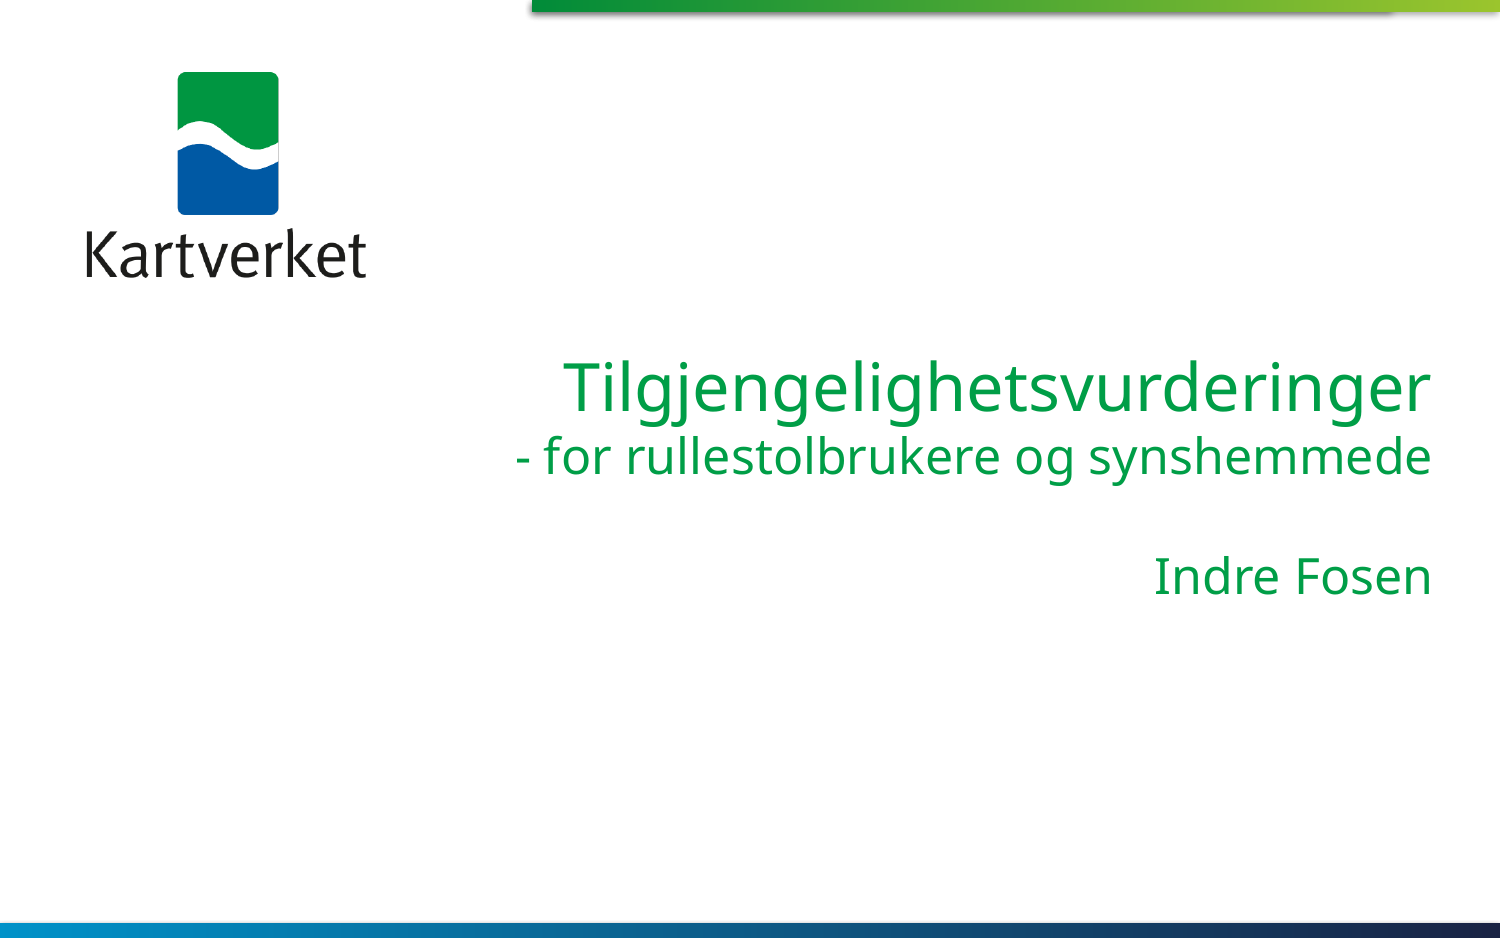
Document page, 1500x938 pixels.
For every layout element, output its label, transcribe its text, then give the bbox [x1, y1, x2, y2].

text_box Tilgjengelighetsvurderinger - for rullestolbrukere og synshemmede Indre Fosen [66, 337, 1449, 613]
